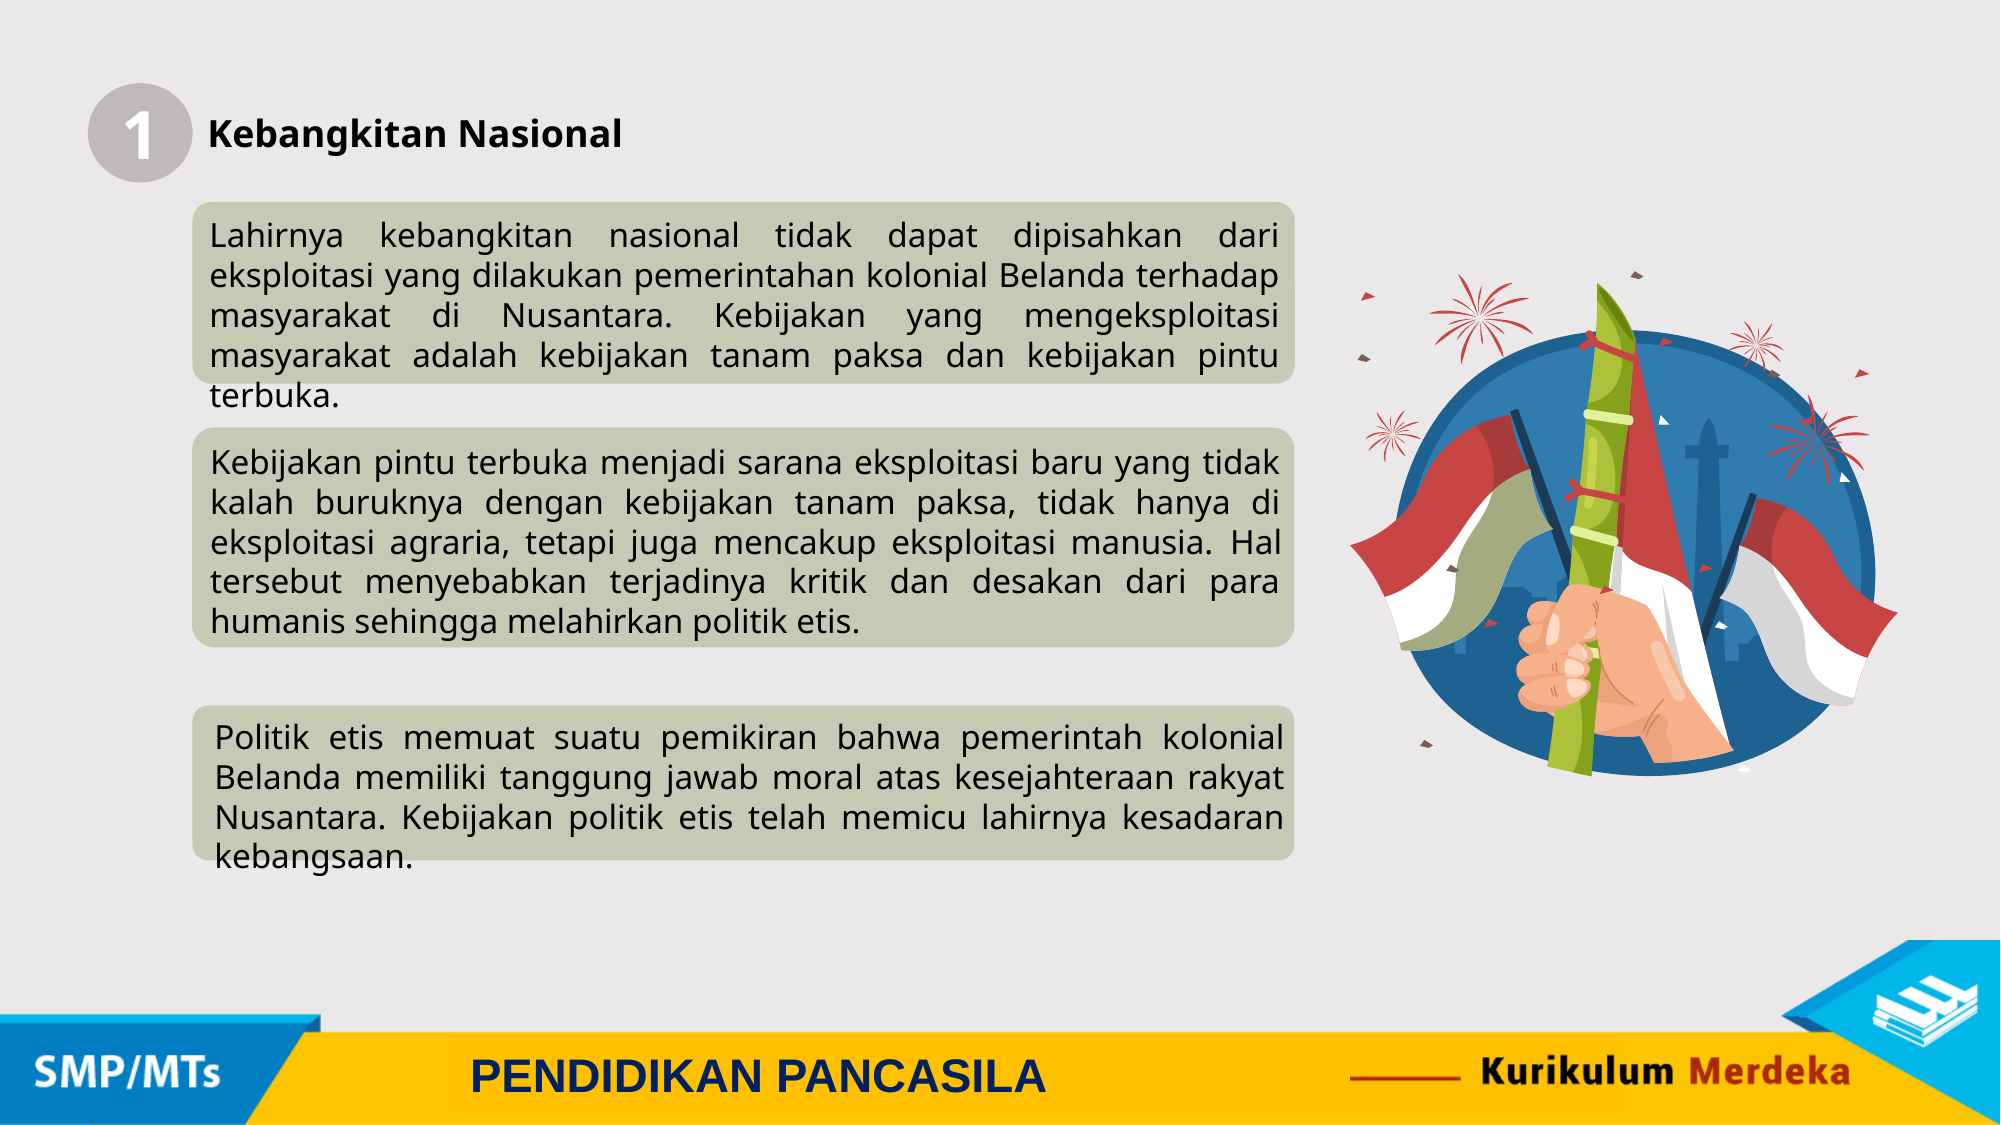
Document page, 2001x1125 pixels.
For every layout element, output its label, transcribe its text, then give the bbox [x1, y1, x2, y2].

text_box Kebijakan pintu terbuka menjadi sarana eksploitasi baru yang tidak kalah buruknya dengan kebijakan tanam paksa, tidak hanya di eksploitasi agraria, tetapi juga mencakup eksploitasi manusia. Hal tersebut menyebabkan terjadinya kritik dan desakan dari para humanis sehingga melahirkan politik etis. [195, 433, 1297, 648]
text_box Lahirnya kebangkitan nasional tidak dapat dipisahkan dari eksploitasi yang dilakukan pemerintahan kolonial Belanda terhadap masyarakat di Nusantara. Kebijakan yang mengeksploitasi masyarakat adalah kebijakan tanam paksa dan kebijakan pintu terbuka. [194, 206, 1296, 422]
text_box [0, 940, 2000, 1125]
text_box Politik etis memuat suatu pemikiran bahwa pemerintah kolonial Belanda memiliki tanggung jawab moral atas kesejahteraan rakyat Nusantara. Kebijakan politik etis telah memicu lahirnya kesadaran kebangsaan. [199, 708, 1301, 883]
text_box 1 [87, 83, 192, 183]
text_box [199, 427, 1287, 433]
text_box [1349, 271, 1898, 777]
text_box Kebangkitan Nasional [192, 102, 1055, 163]
text_box [199, 201, 1288, 206]
text_box [192, 705, 1287, 858]
